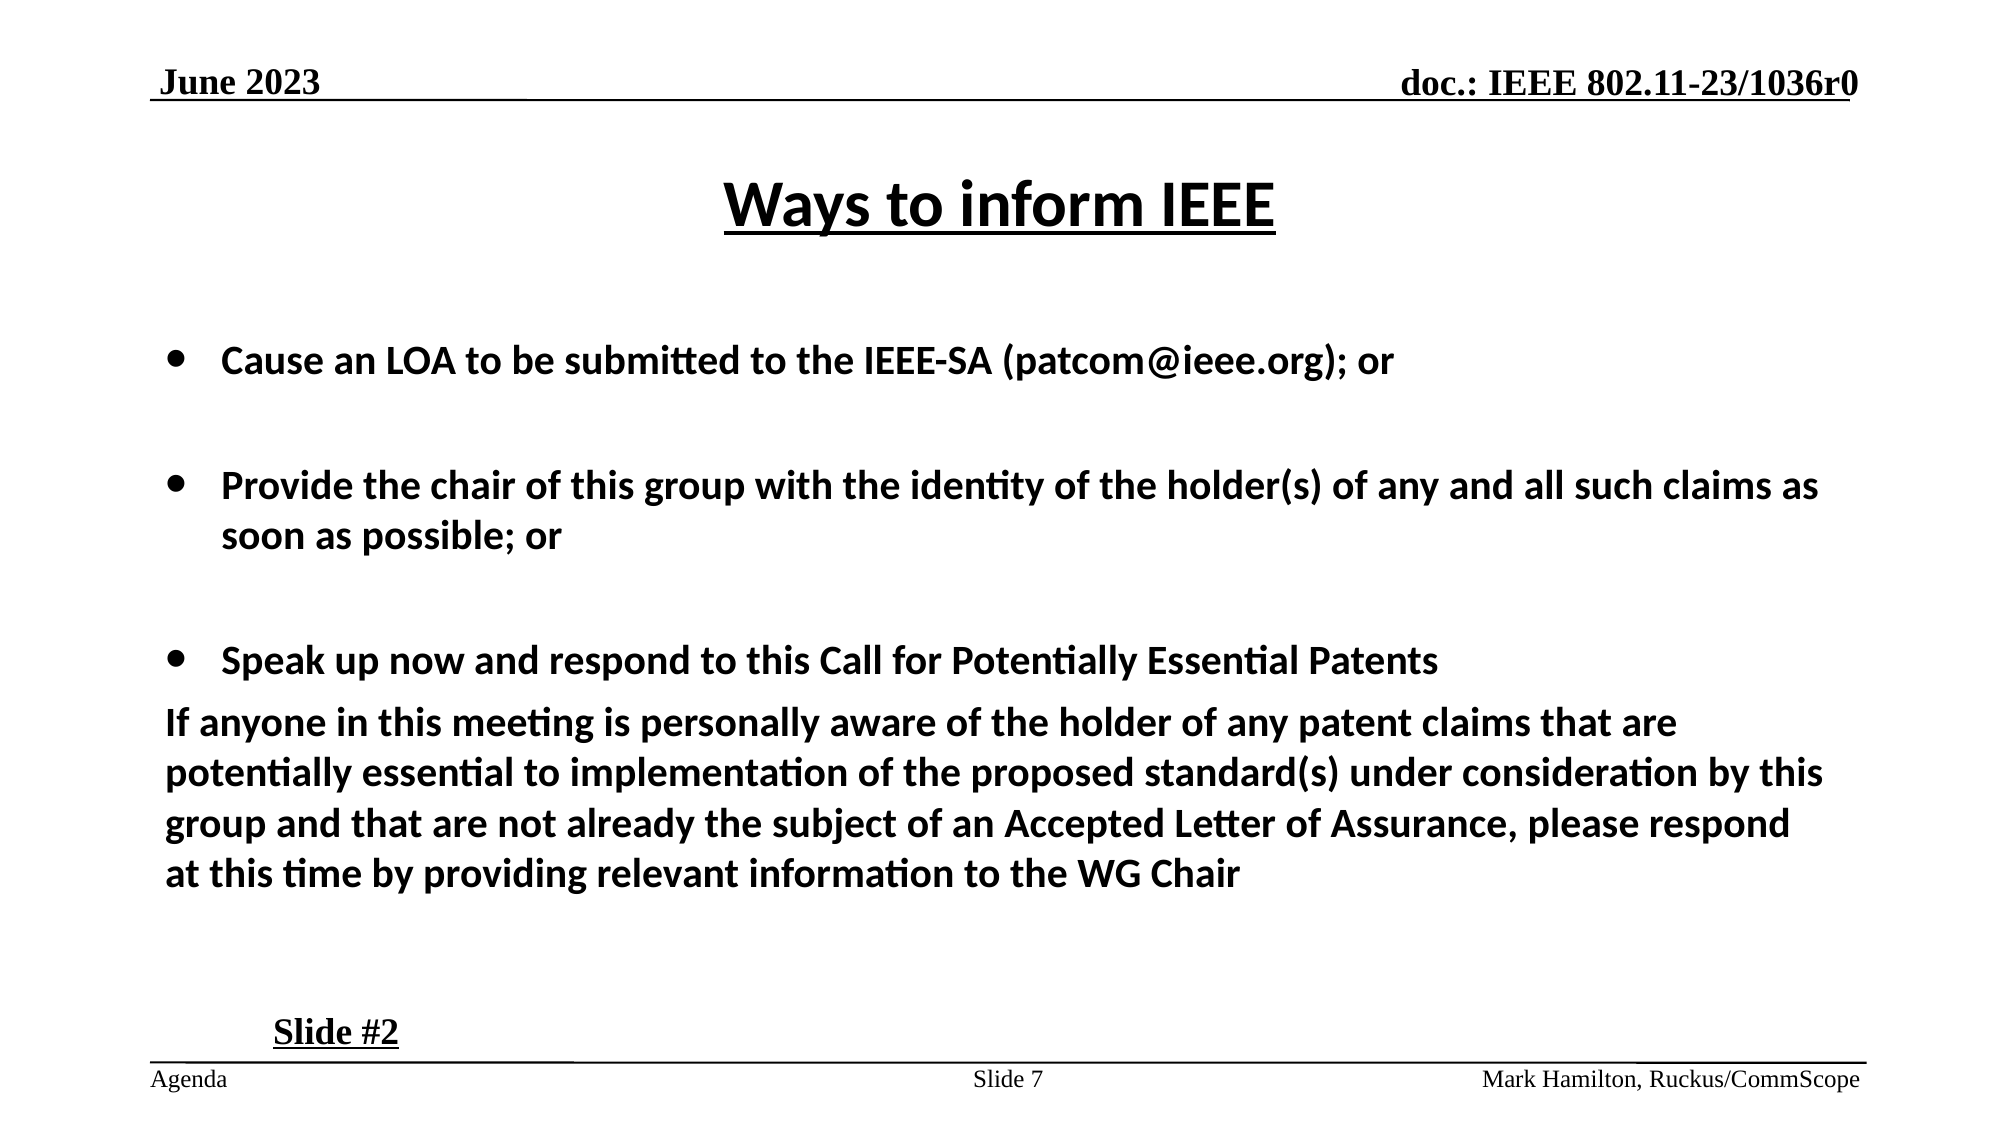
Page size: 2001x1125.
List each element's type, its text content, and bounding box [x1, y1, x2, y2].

title Ways to inform IEEE [149, 112, 1850, 288]
text_box Slide #2 [258, 999, 415, 1060]
slide_number Slide 7 [950, 1061, 1067, 1123]
list Cause an LOA to be submitted to the IEEE-SA (patcom@ieee.org); or Provide the chair of this group with the identity of the holder(s) of any and all such claims as soon as possible; or Speak up now and respond to this Call for Potentially Essential Patents If anyone in this meeting is personally aware of the holder of any patent claims that are potentially essential to implementation of the proposed standard(s) under consideration by this group and that are not already the subject of an Accepted Letter of Assurance, please respond at this time by providing relevant information to the WG Chair [149, 324, 1850, 1000]
